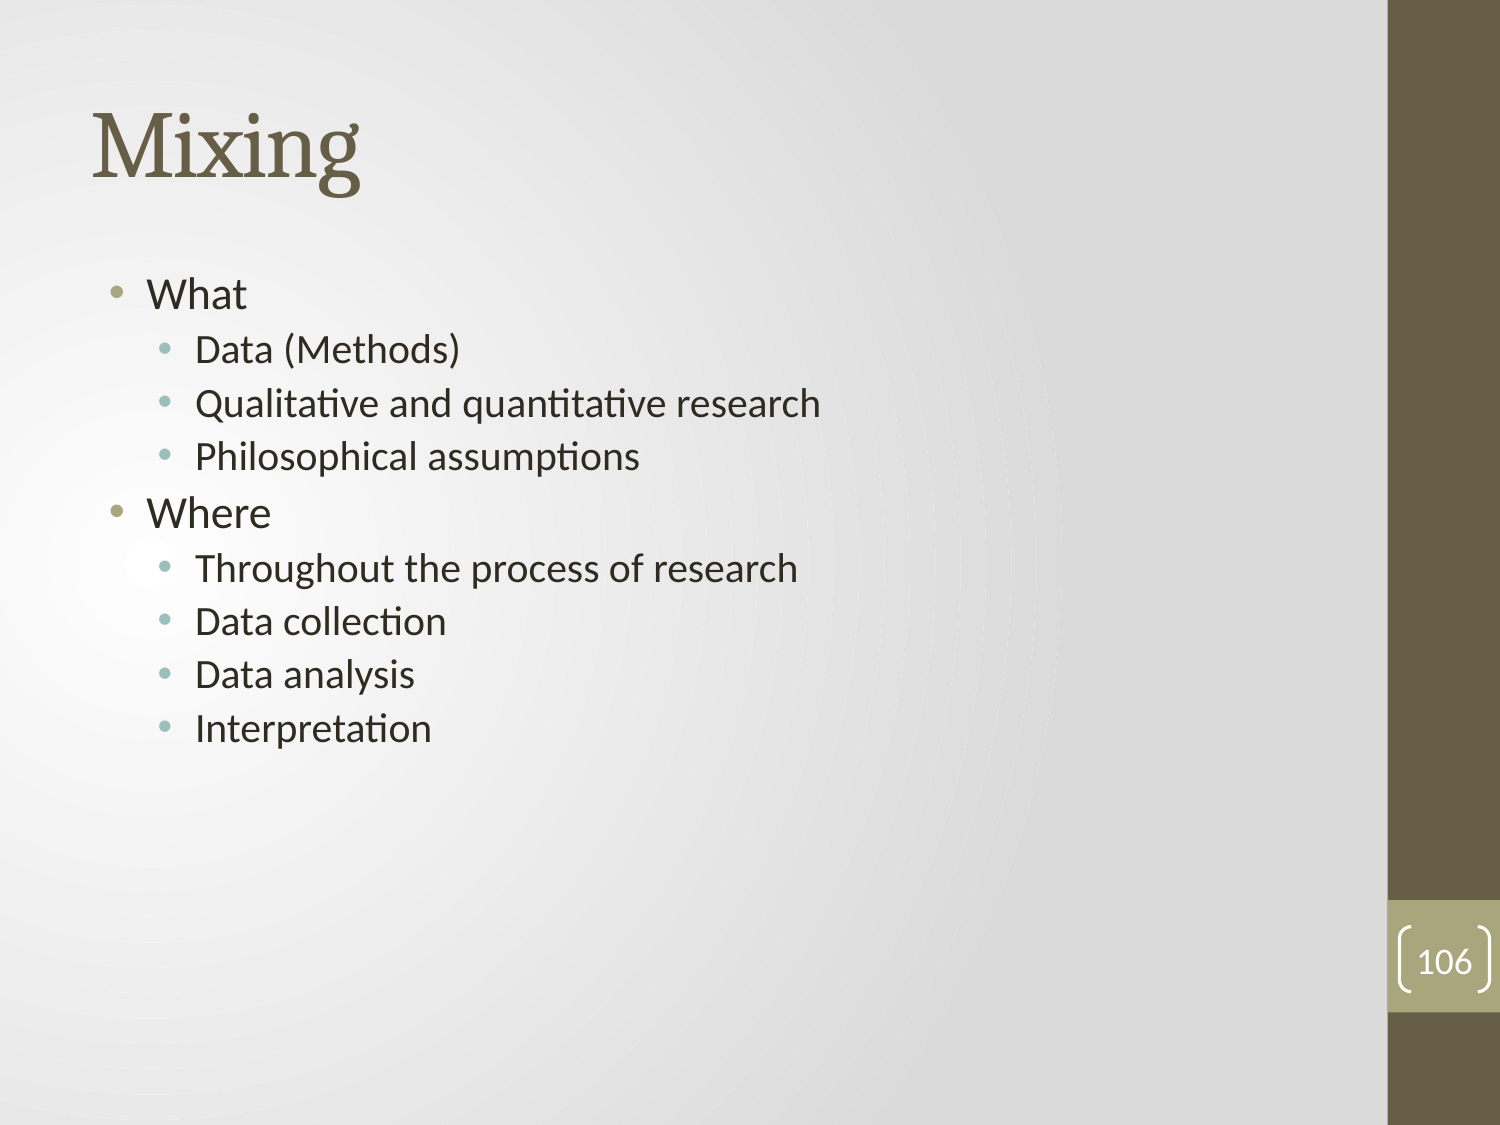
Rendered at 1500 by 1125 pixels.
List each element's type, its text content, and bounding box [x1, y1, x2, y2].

slide_number 106 [1397, 925, 1492, 994]
title Mixing [75, 45, 1325, 233]
list What Data (Methods) Qualitative and quantitative research Philosophical assumptions Where Throughout the process of research Data collection Data analysis Interpretation [75, 262, 1325, 1050]
